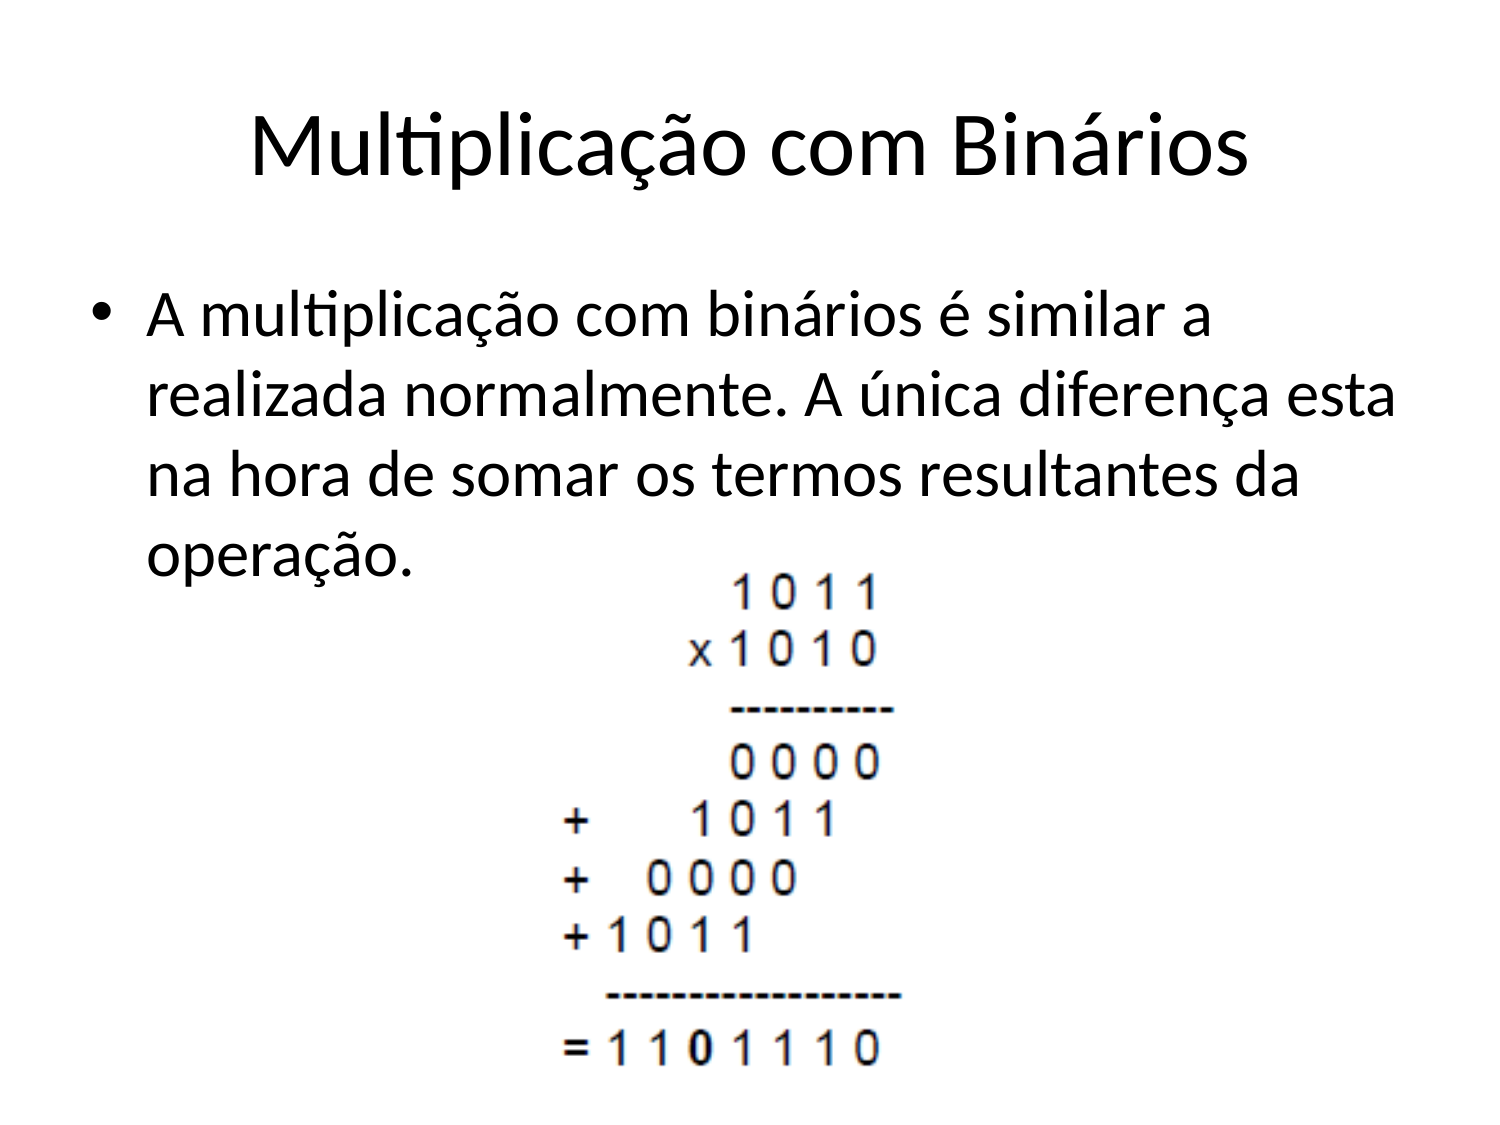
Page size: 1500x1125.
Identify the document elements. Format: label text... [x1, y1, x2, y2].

list A multiplicação com binários é similar a realizada normalmente. A única diferença esta na hora de somar os termos resultantes da operação. [75, 262, 1425, 1005]
title Multiplicação com Binários [75, 45, 1425, 233]
picture [537, 538, 960, 1092]
